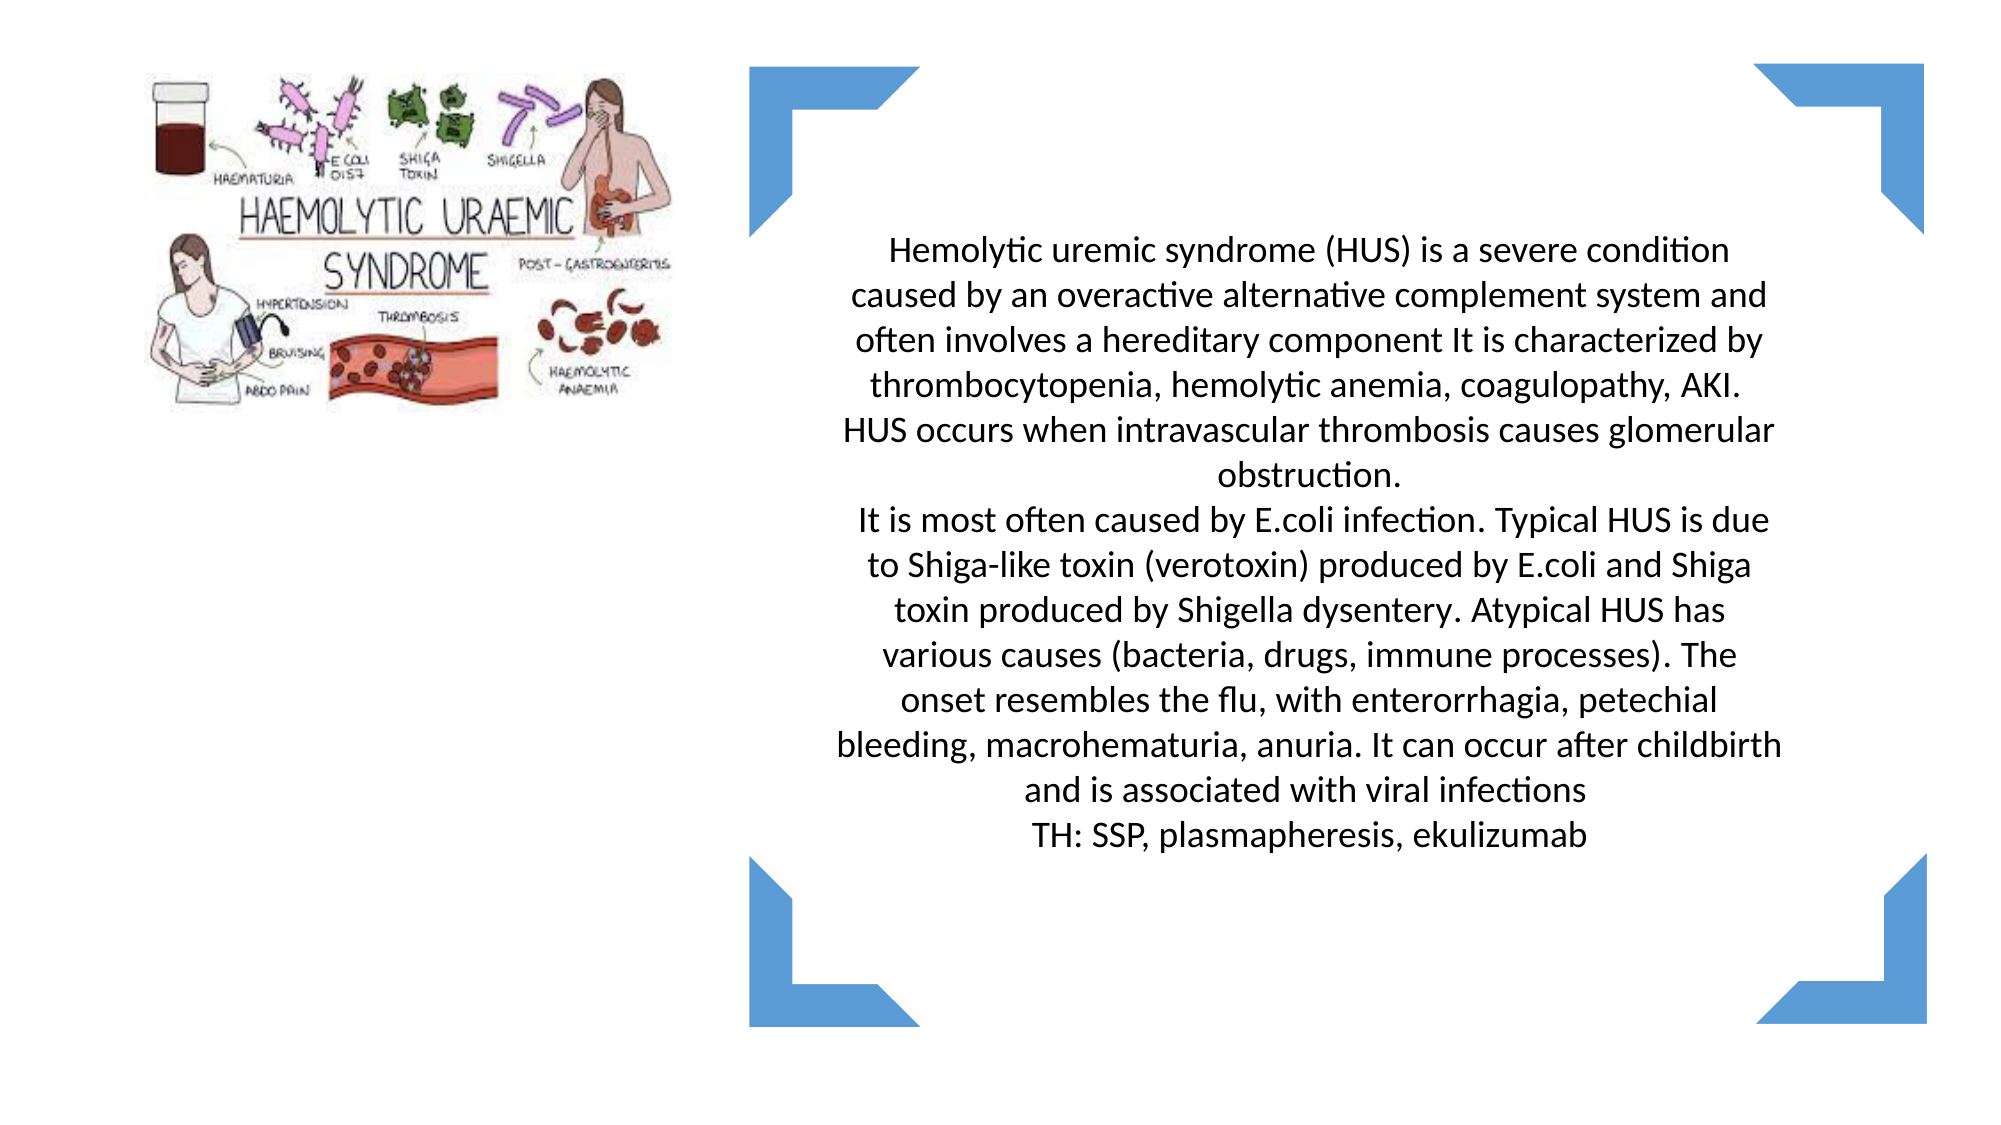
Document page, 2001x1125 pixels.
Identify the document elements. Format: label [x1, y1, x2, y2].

text_box [81, 57, 1932, 1055]
